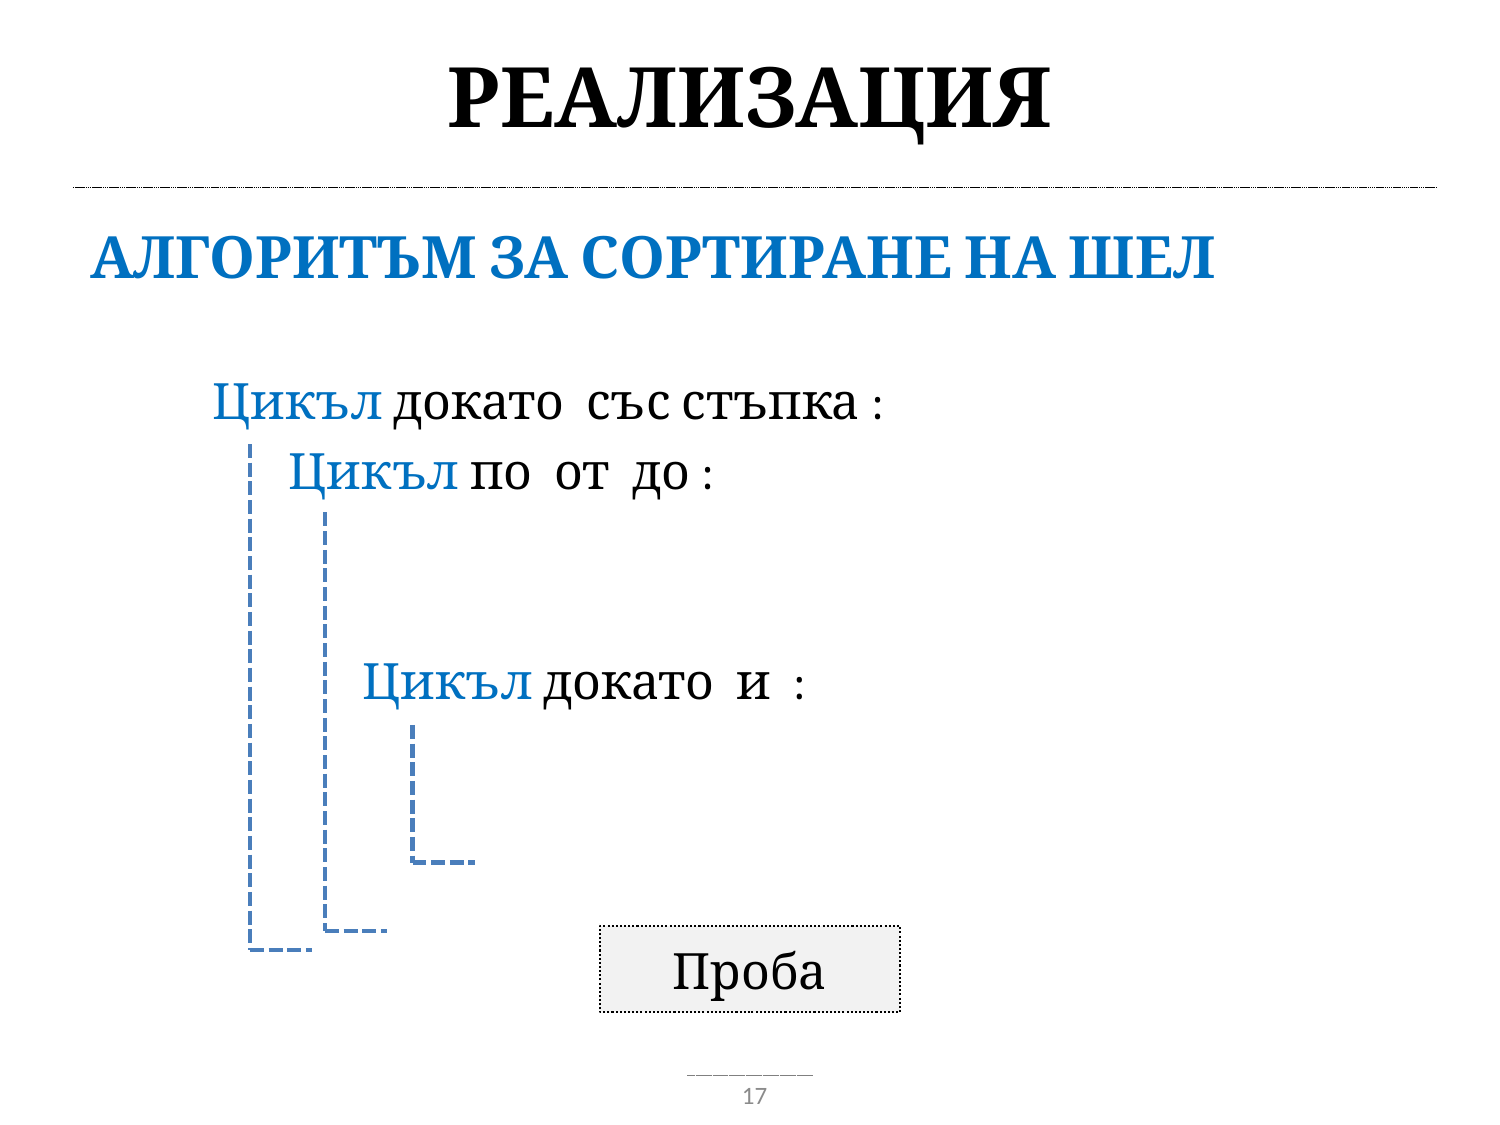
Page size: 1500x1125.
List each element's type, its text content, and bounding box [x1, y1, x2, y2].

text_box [249, 443, 313, 951]
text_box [412, 724, 476, 863]
title Реализация [0, 0, 1500, 188]
text_box Проба [598, 924, 902, 1014]
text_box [324, 512, 388, 932]
slide_number 17 [579, 1065, 930, 1125]
